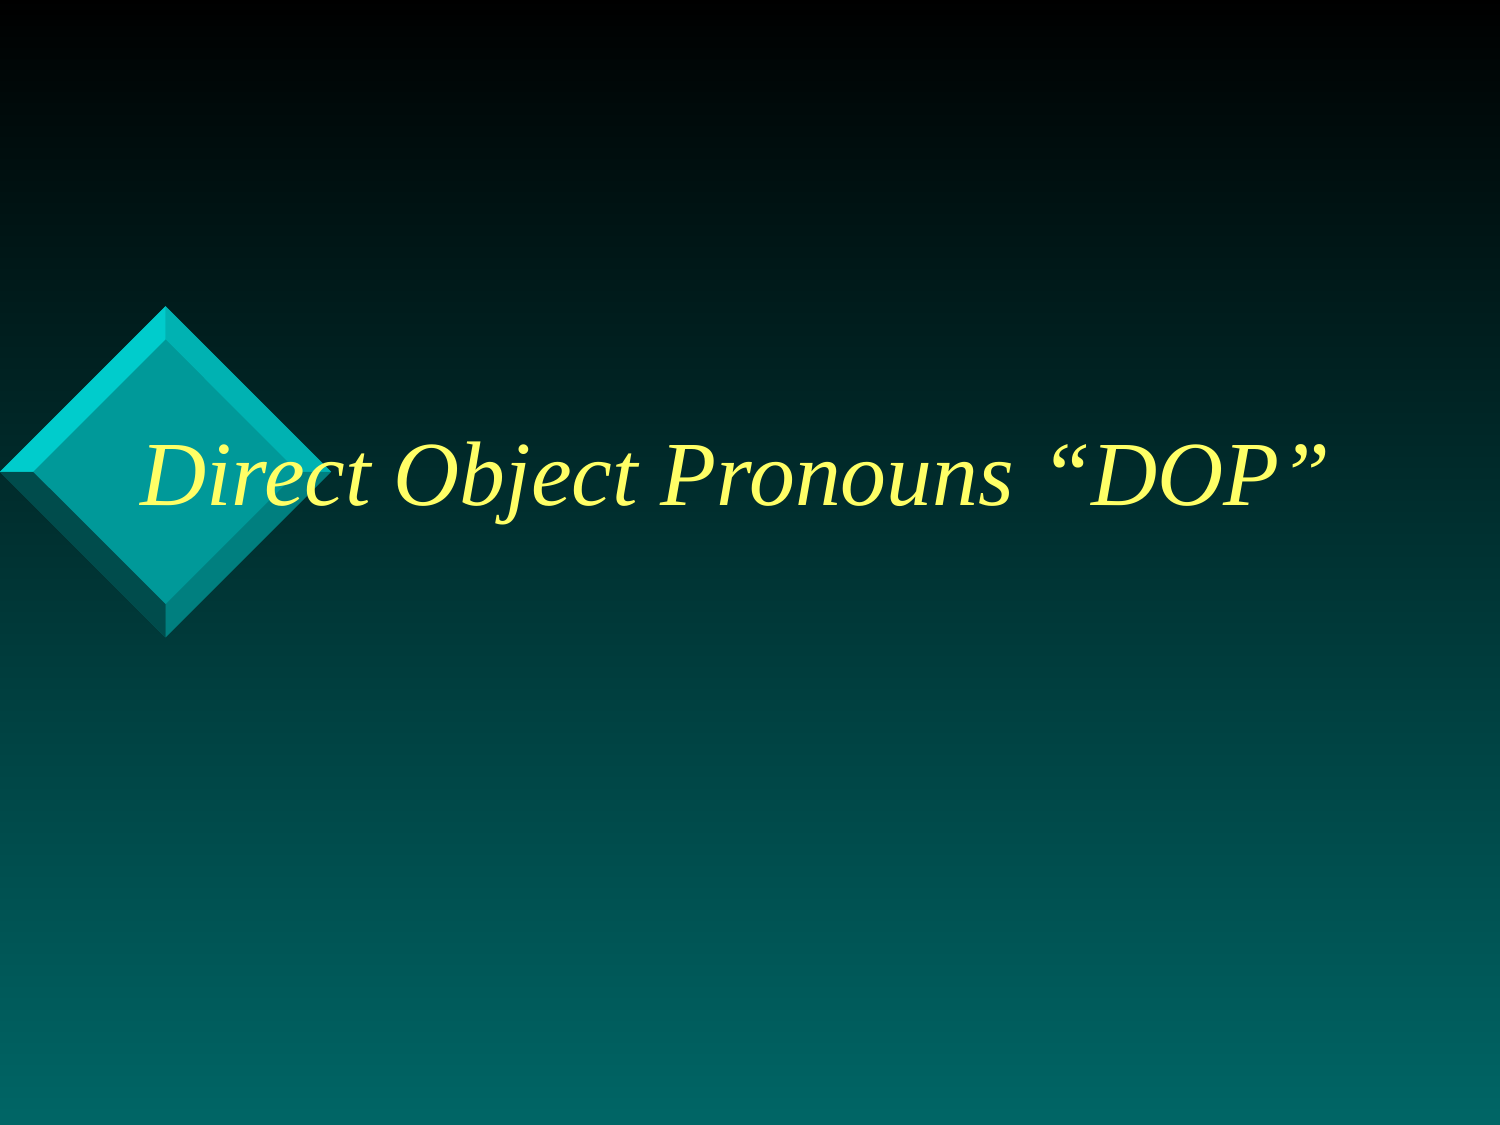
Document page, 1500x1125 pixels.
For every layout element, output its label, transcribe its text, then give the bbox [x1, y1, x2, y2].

title Direct Object Pronouns “DOP” [124, 374, 1401, 563]
